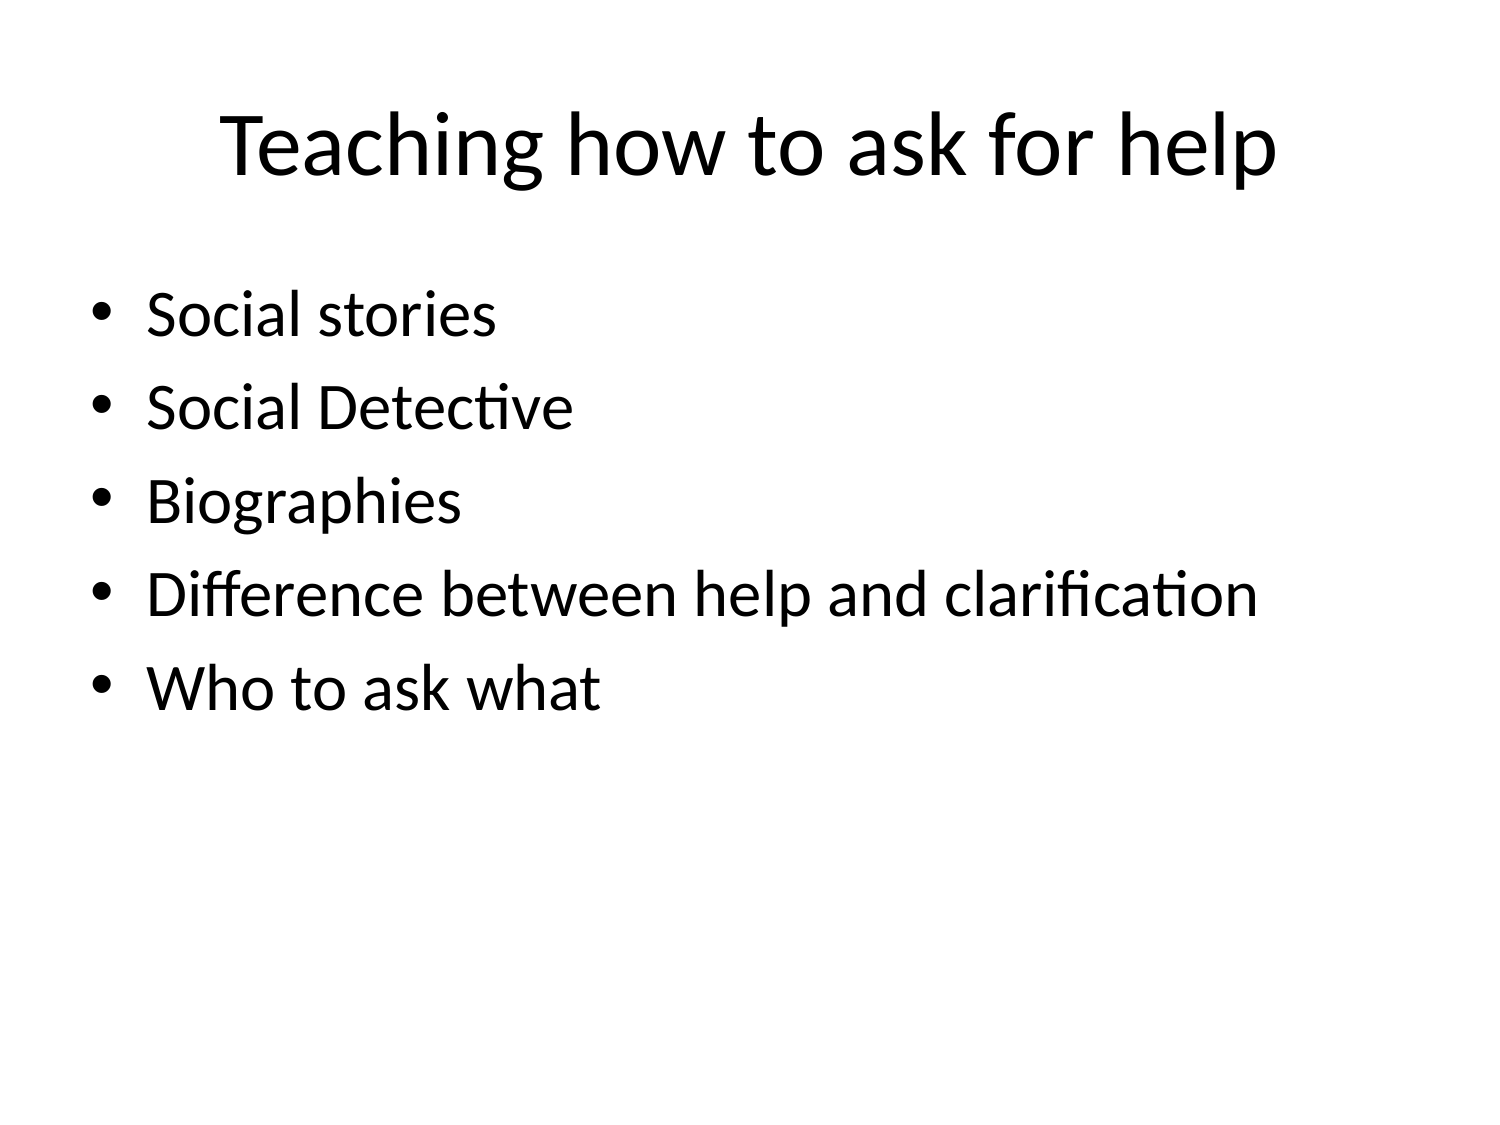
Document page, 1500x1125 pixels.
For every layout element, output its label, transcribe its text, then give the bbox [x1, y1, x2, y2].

list Social stories Social Detective Biographies Difference between help and clarification Who to ask what [75, 262, 1425, 1005]
title Teaching how to ask for help [75, 45, 1425, 233]
